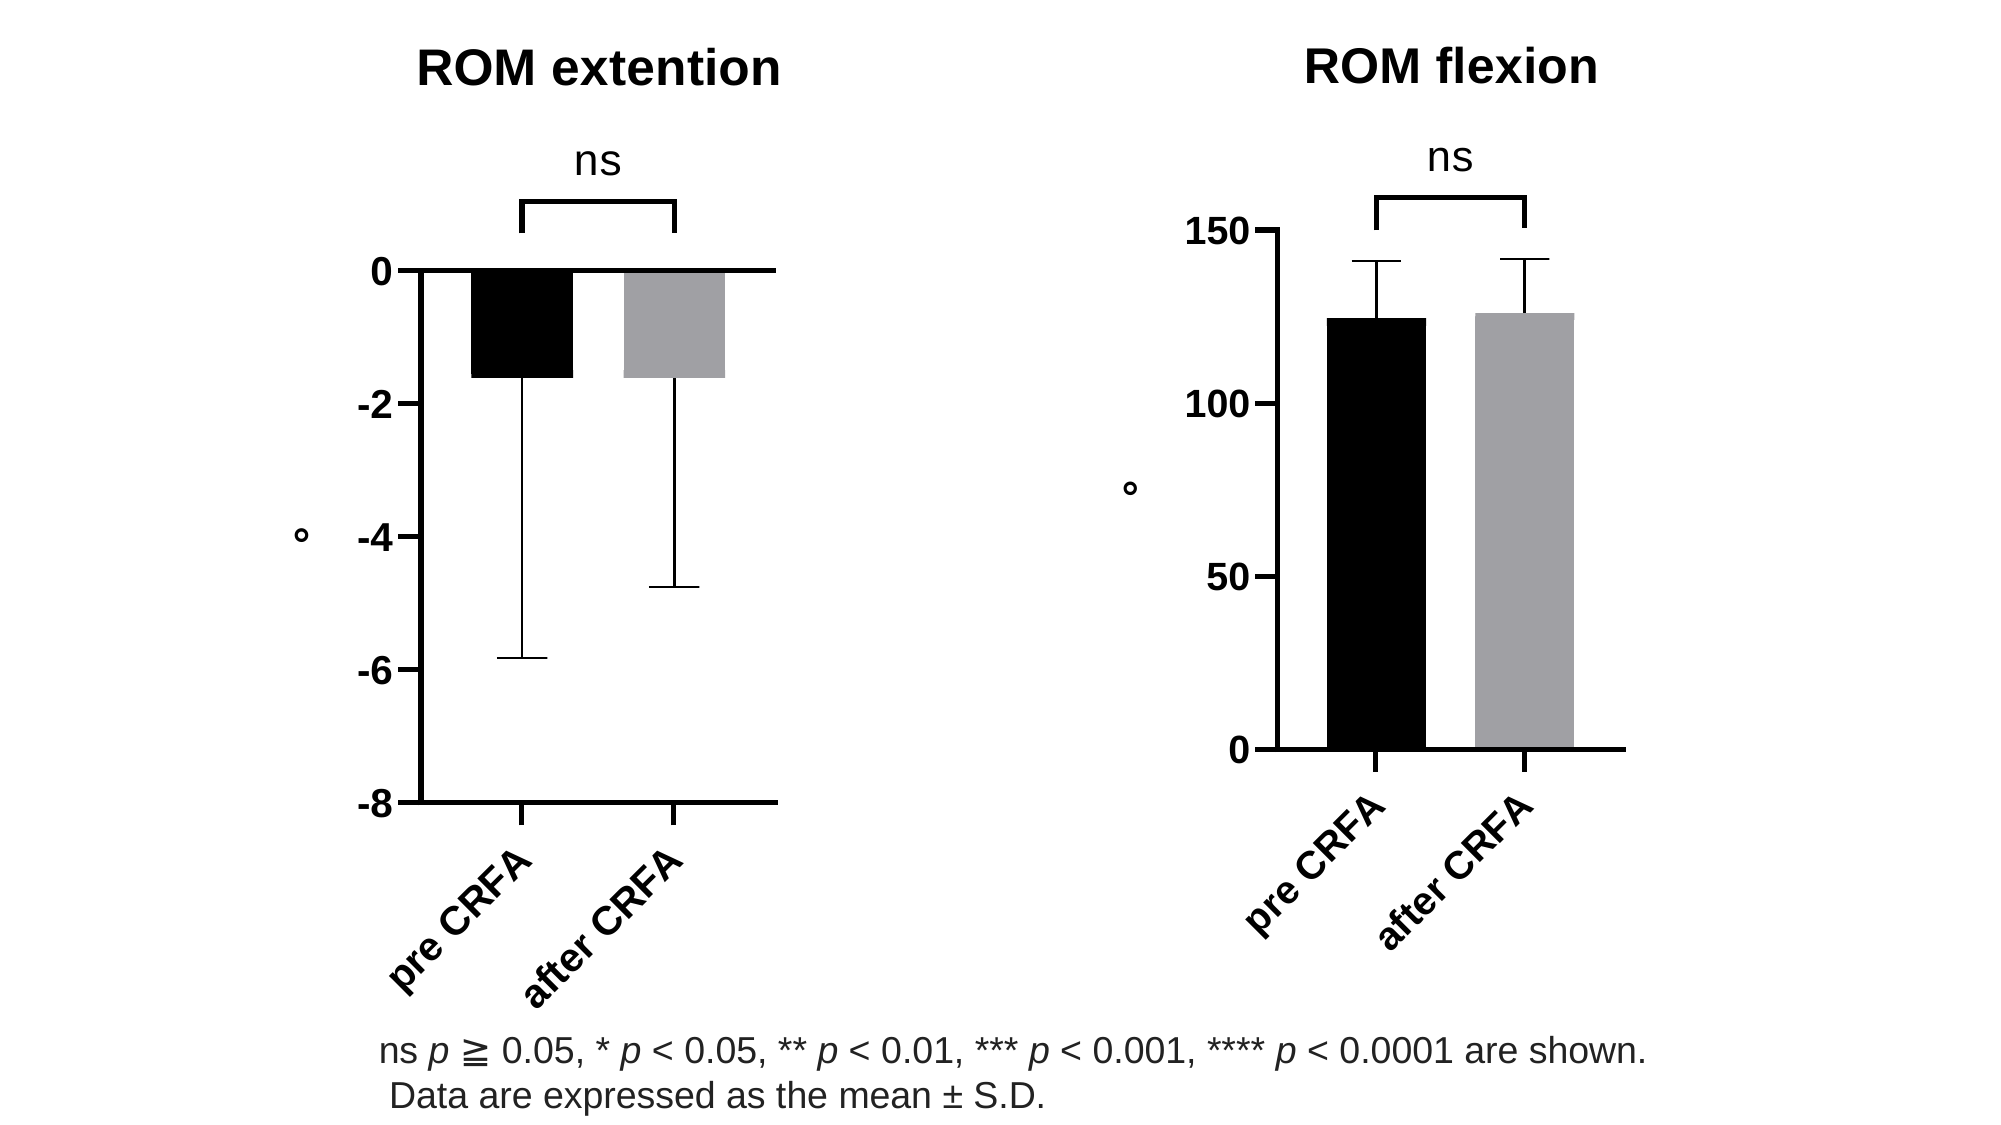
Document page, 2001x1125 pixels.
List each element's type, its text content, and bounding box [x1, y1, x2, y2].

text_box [245, 0, 820, 1048]
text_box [1075, 0, 1650, 989]
text_box ns p ≧ 0.05, * p < 0.05, ** p < 0.01, *** p < 0.001, **** p < 0.0001 are shown. Data are expressed as the mean ± S.D. [363, 1018, 1850, 1124]
